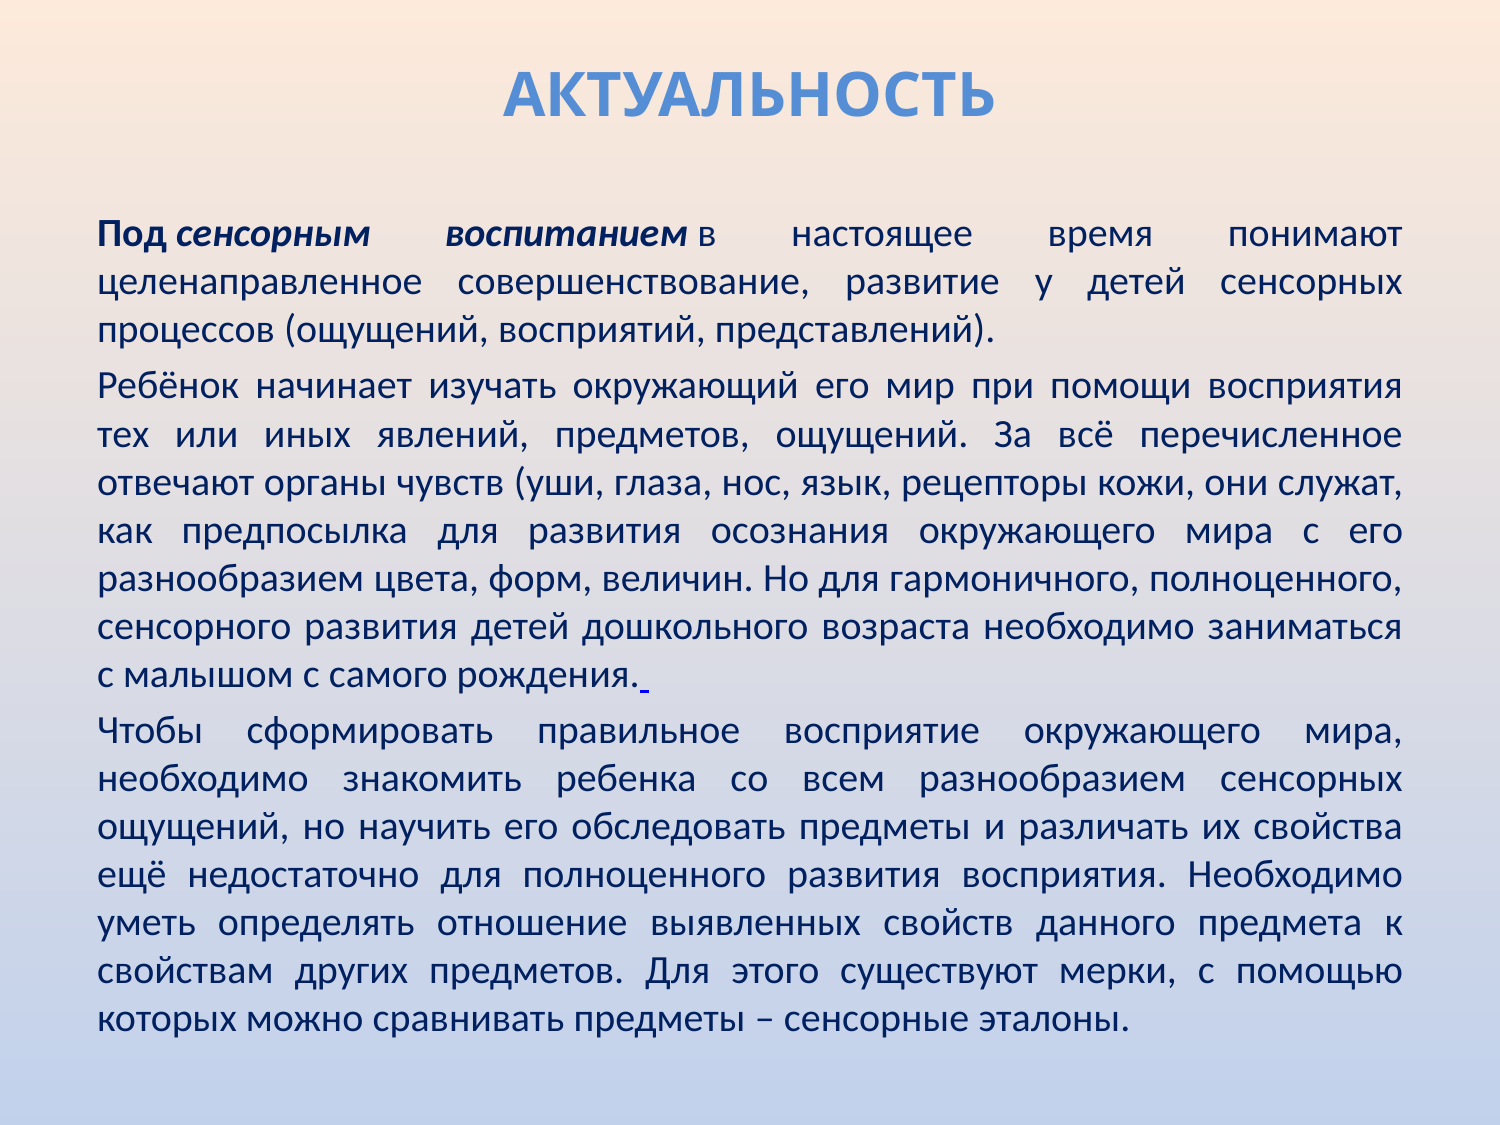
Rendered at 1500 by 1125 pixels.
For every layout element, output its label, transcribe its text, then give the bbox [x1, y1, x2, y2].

subtitle Под сенсорным воспитанием в настоящее время понимают целенаправленное совершенствование, развитие у детей сенсорных процессов (ощущений, восприятий, представлений). Ребёнок начинает изучать окружающий его мир при помощи восприятия тех или иных явлений, предметов, ощущений. За всё перечисленное отвечают органы чувств (уши, глаза, нос, язык, рецепторы кожи, они служат, как предпосылка для развития осознания окружающего мира с его разнообразием цвета, форм, величин. Но для гармоничного, полноценного, сенсорного развития детей дошкольного возраста необходимо заниматься с малышом с самого рождения. Чтобы сформировать правильное восприятие окружающего мира, необходимо знакомить ребенка со всем разнообразием сенсорных ощущений, но научить его обследовать предметы и различать их свойства ещё недостаточно для полноценного развития восприятия. Необходимо уметь определять отношение выявленных свойств данного предмета к свойствам других предметов. Для этого существуют мерки, с помощью которых можно сравнивать предметы – сенсорные эталоны. [82, 199, 1418, 1067]
title АКТУАЛЬНОСТЬ [112, 46, 1388, 199]
